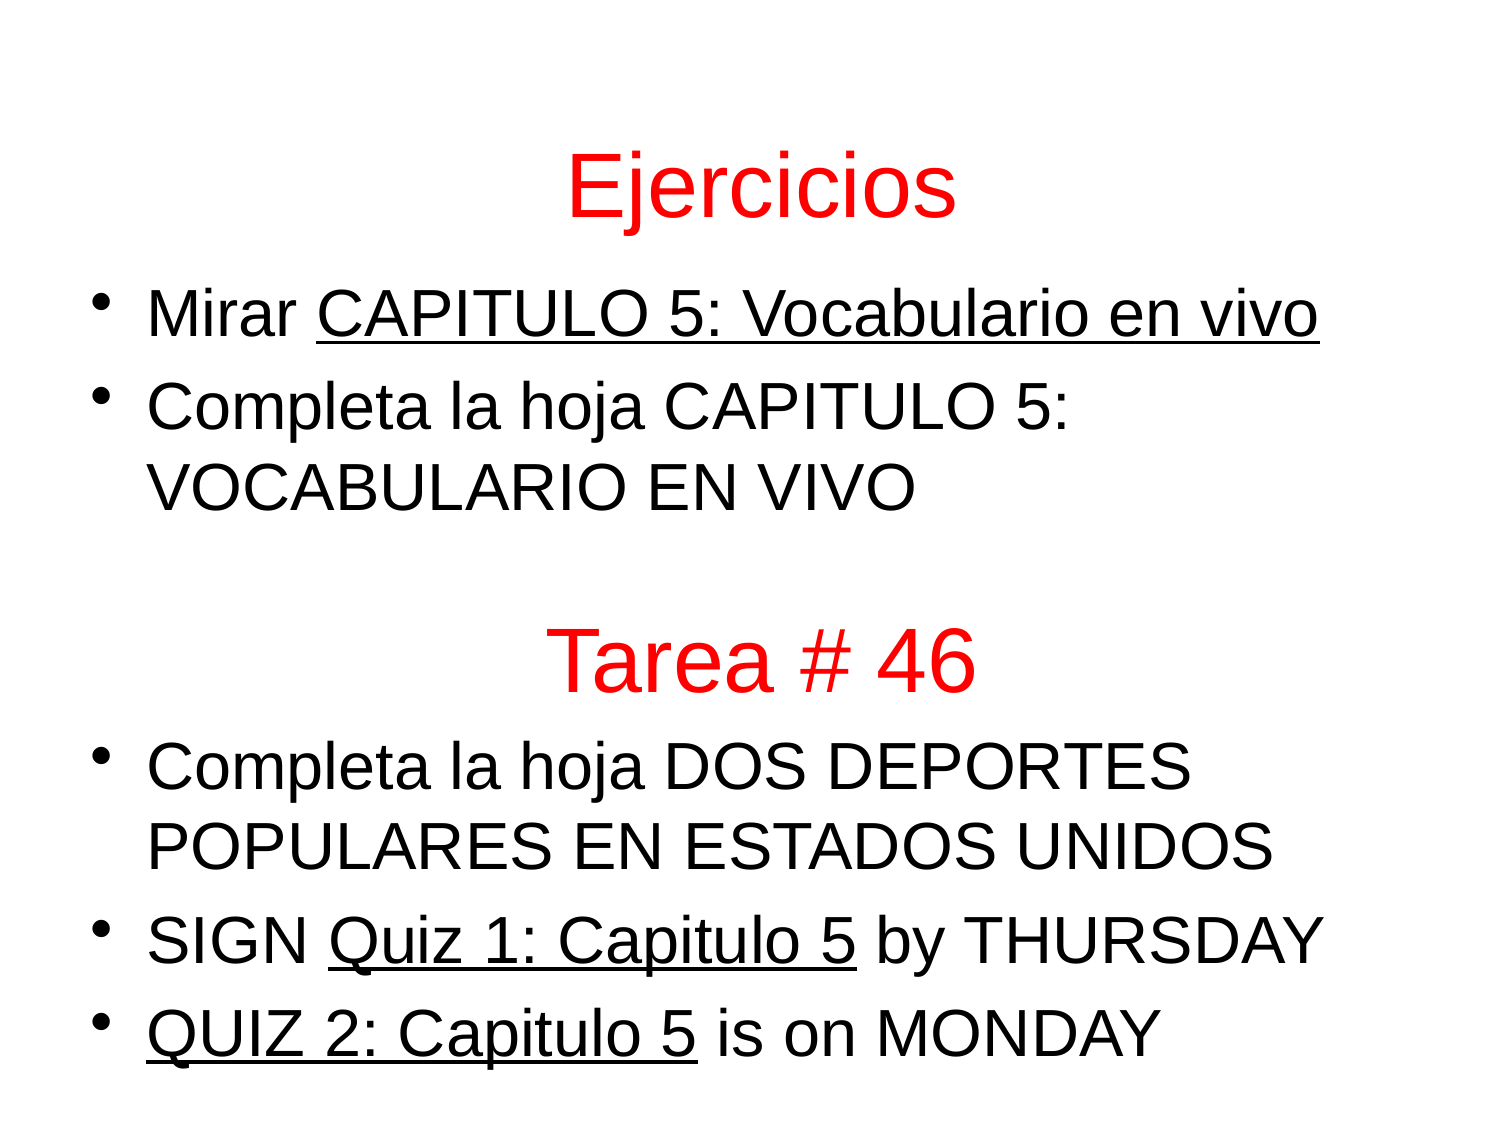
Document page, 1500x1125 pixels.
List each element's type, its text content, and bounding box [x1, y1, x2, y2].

text_box Ejercicios [87, 87, 1438, 275]
list Mirar CAPITULO 5: Vocabulario en vivo Completa la hoja CAPITULO 5: VOCABULARIO EN VIVO Completa la hoja DOS DEPORTES POPULARES EN ESTADOS UNIDOS SIGN Quiz 1: Capitulo 5 by THURSDAY QUIZ 2: Capitulo 5 is on MONDAY [75, 262, 1425, 1005]
text_box Tarea # 46 [87, 562, 1438, 750]
